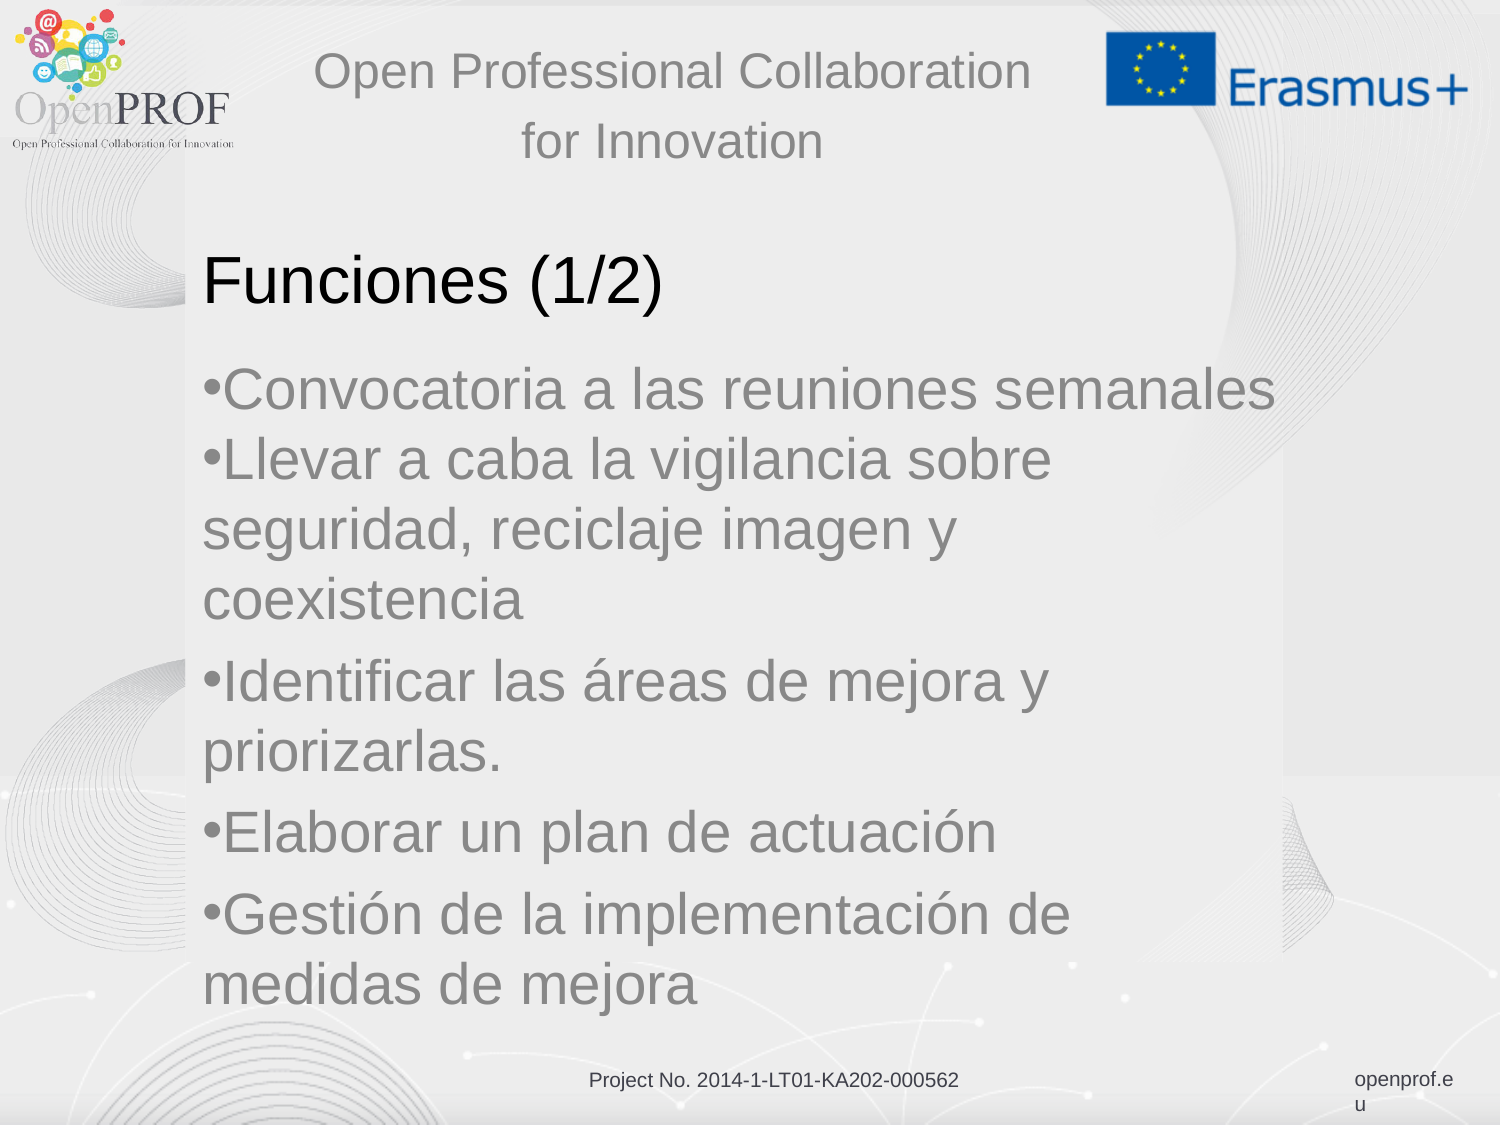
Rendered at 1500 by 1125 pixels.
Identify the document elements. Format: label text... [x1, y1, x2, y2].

subtitle Convocatoria a las reuniones semanales Llevar a caba la vigilancia sobre seguridad, reciclaje imagen y coexistencia Identificar las áreas de mejora y priorizarlas. Elaborar un plan de actuación Gestión de la implementación de medidas de mejora [187, 343, 1295, 594]
text_box Open Professional Collaboration for Innovation [251, 31, 1110, 156]
title Funciones (1/2) [187, 249, 1317, 386]
picture [0, 0, 1500, 1125]
